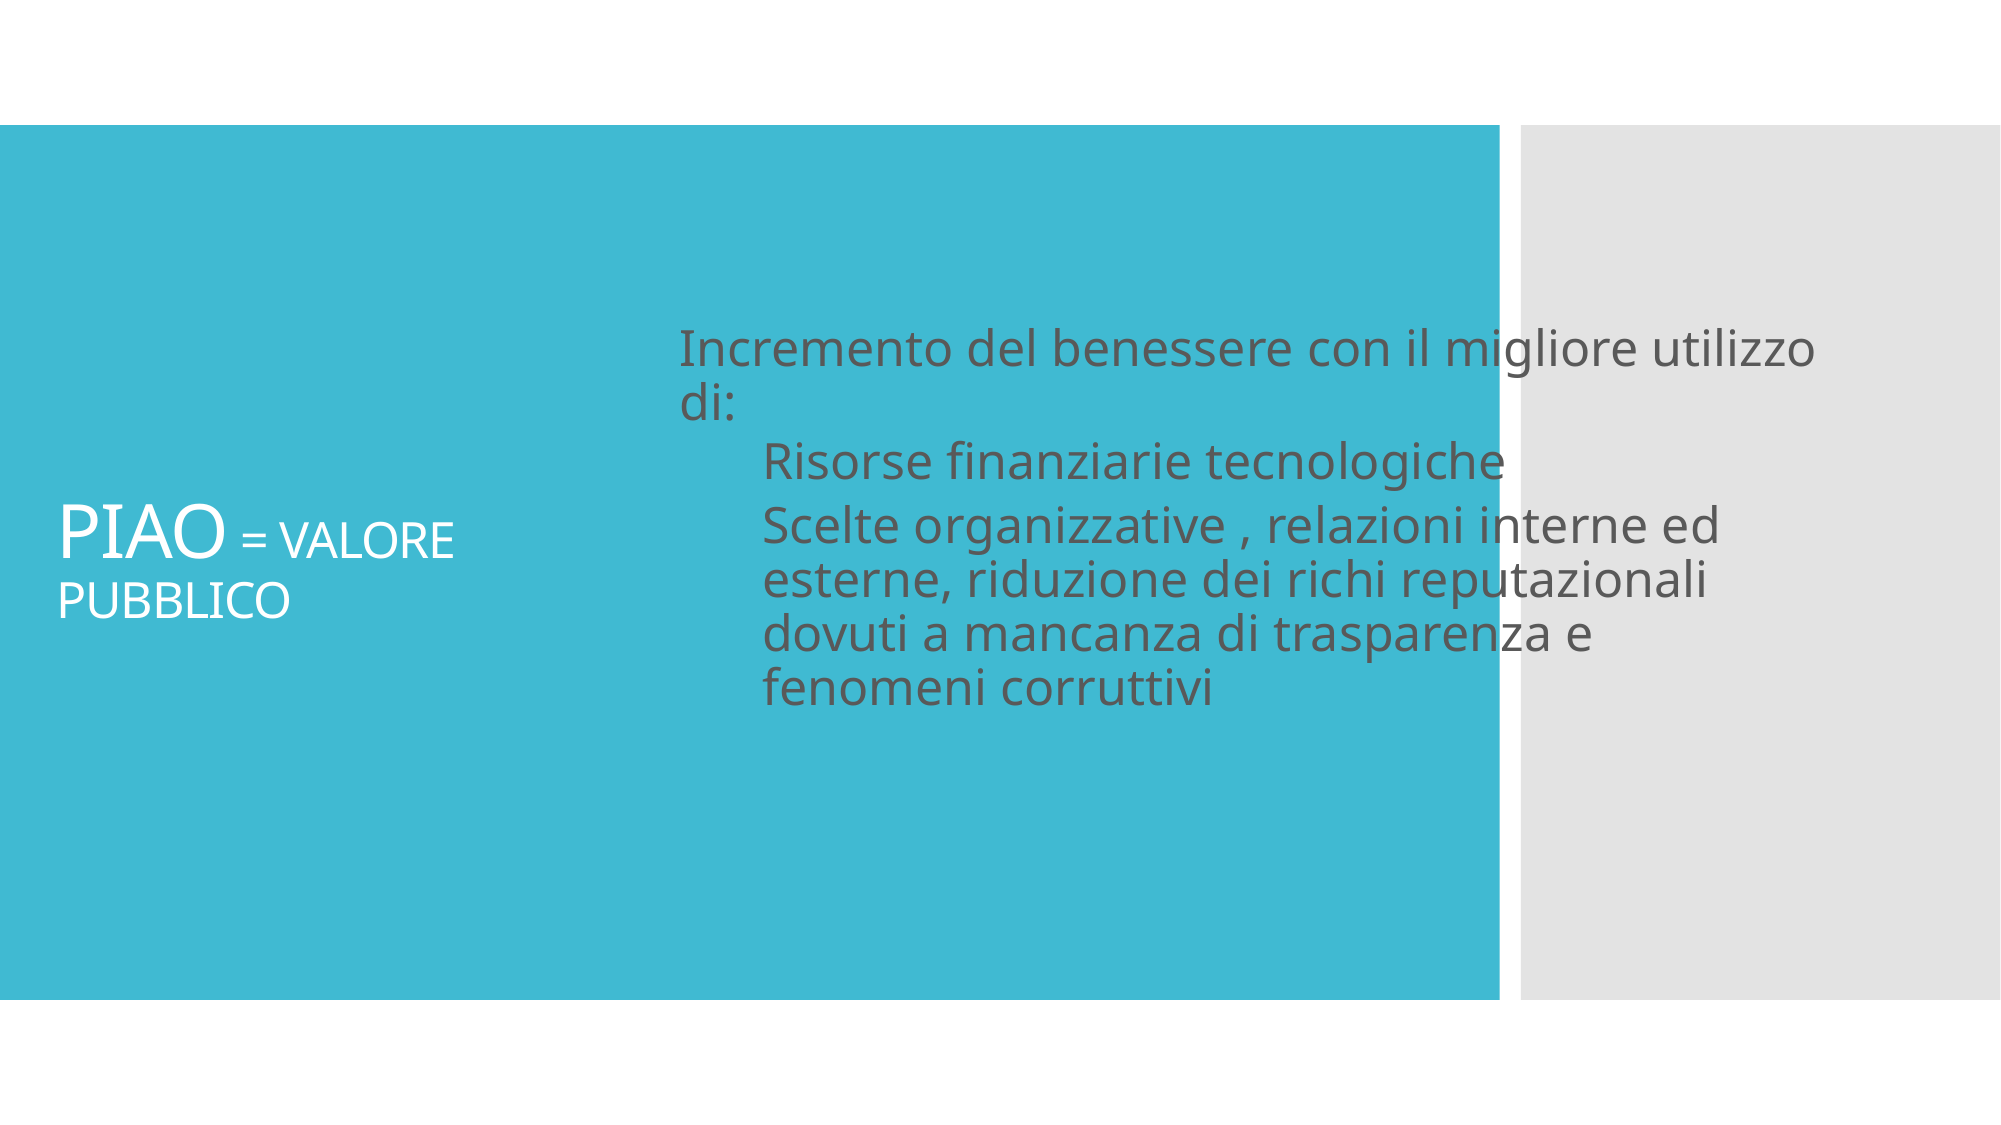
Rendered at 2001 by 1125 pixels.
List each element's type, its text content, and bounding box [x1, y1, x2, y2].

title PIAO = VALORE PUBBLICO [41, 184, 525, 939]
list Incremento del benessere con il migliore utilizzo di: Risorse finanziarie tecnologiche Scelte organizzative , relazioni interne ed esterne, riduzione dei richi reputazionali dovuti a mancanza di trasparenza e fenomeni corruttivi [634, 141, 1835, 982]
